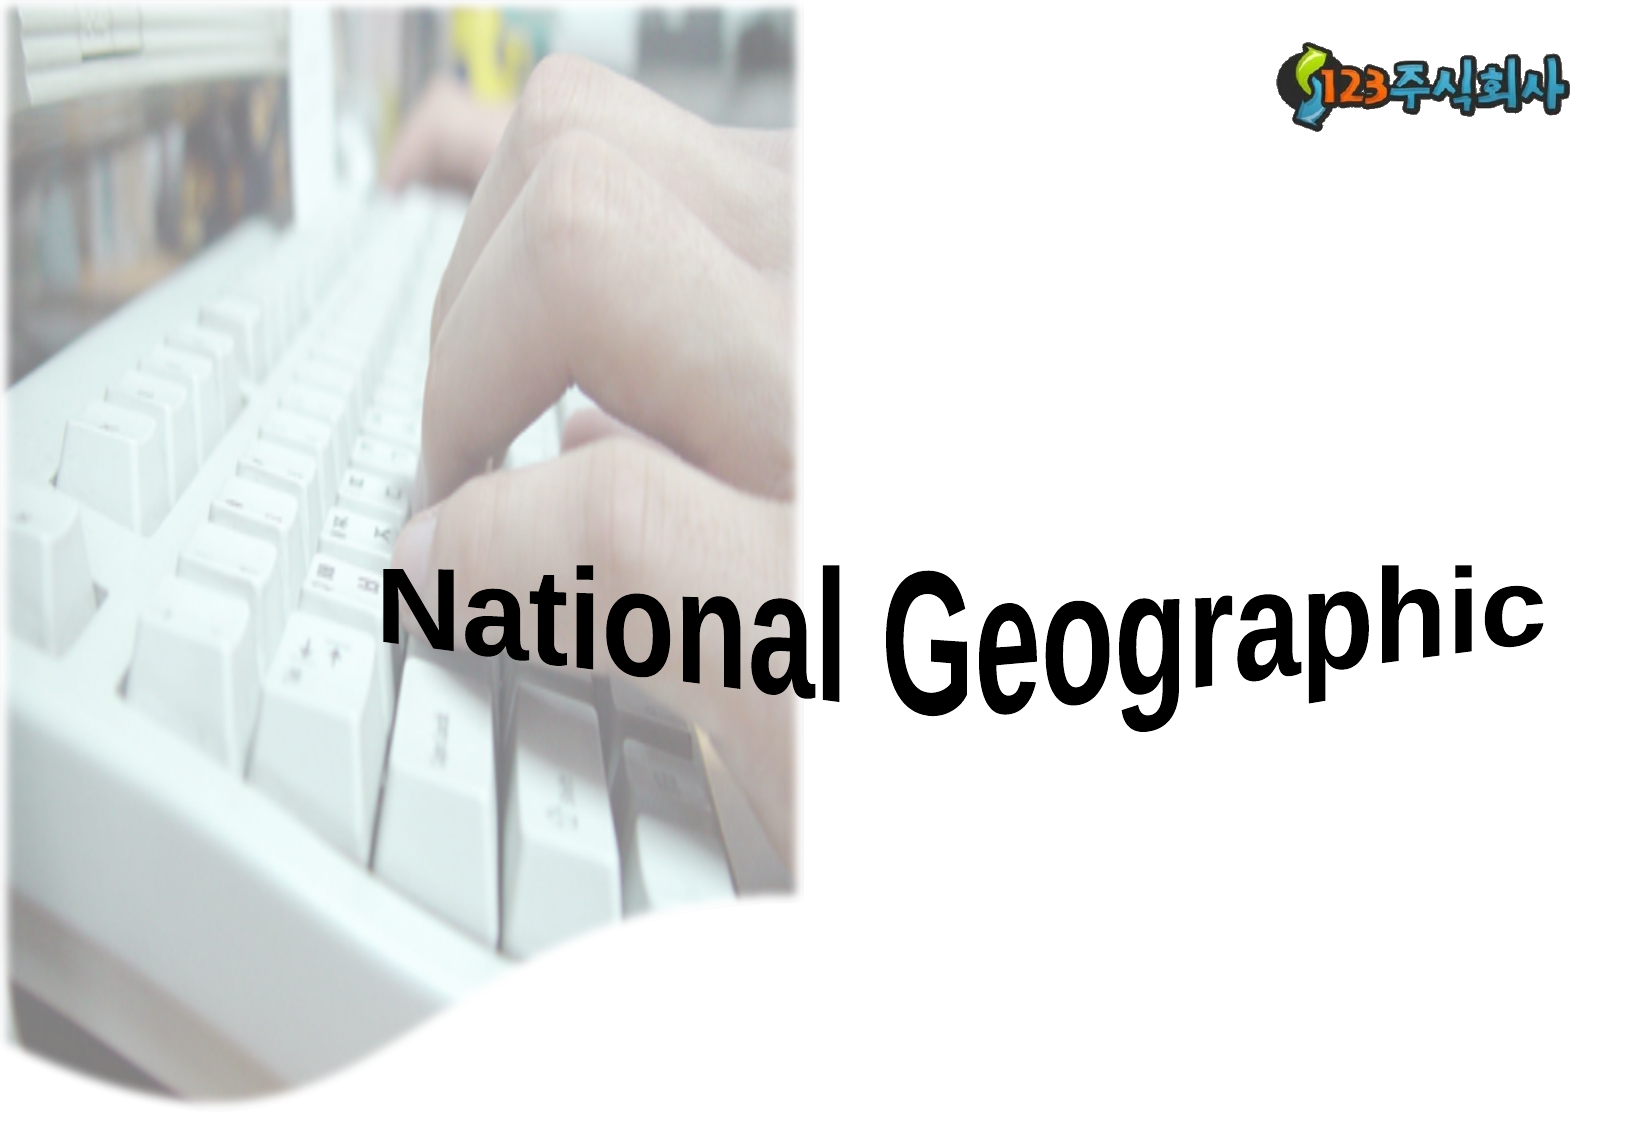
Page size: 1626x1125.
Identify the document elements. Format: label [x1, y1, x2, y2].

text_box [15, 15, 788, 1095]
picture [1231, 9, 1617, 153]
